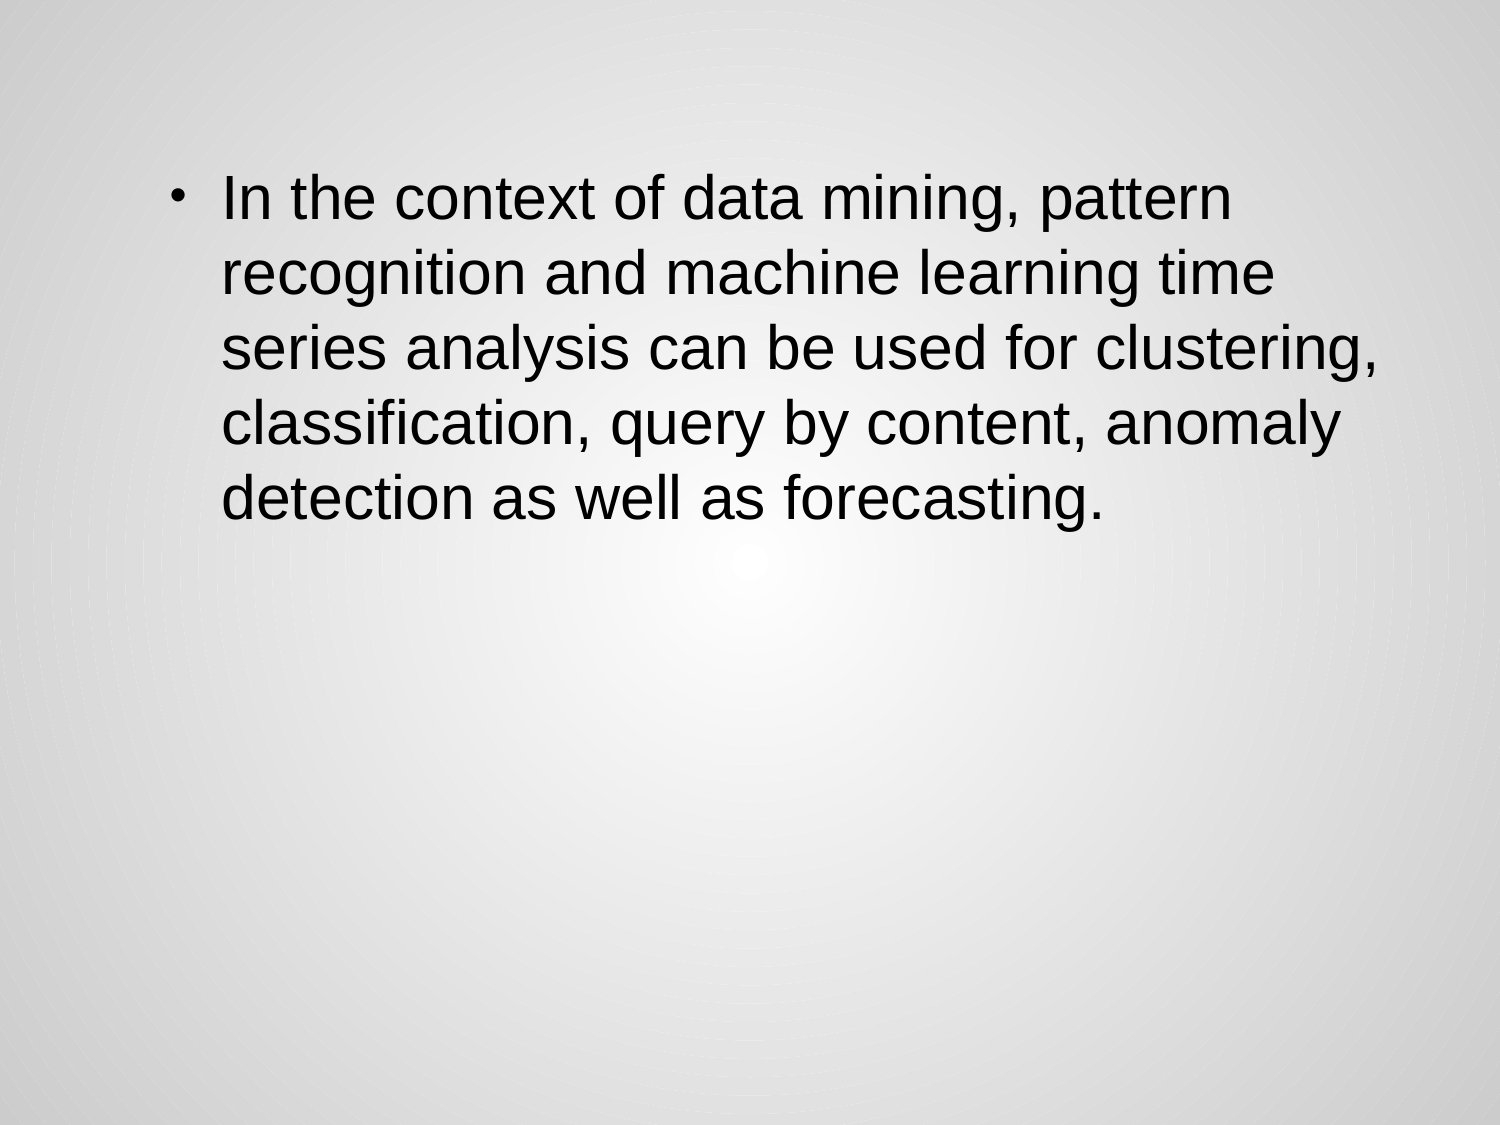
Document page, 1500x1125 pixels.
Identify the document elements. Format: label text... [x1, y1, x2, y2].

text_box In the context of data mining, pattern recognition and machine learning time series analysis can be used for clustering, classification, query by content, anomaly detection as well as forecasting. [131, 142, 1424, 1014]
